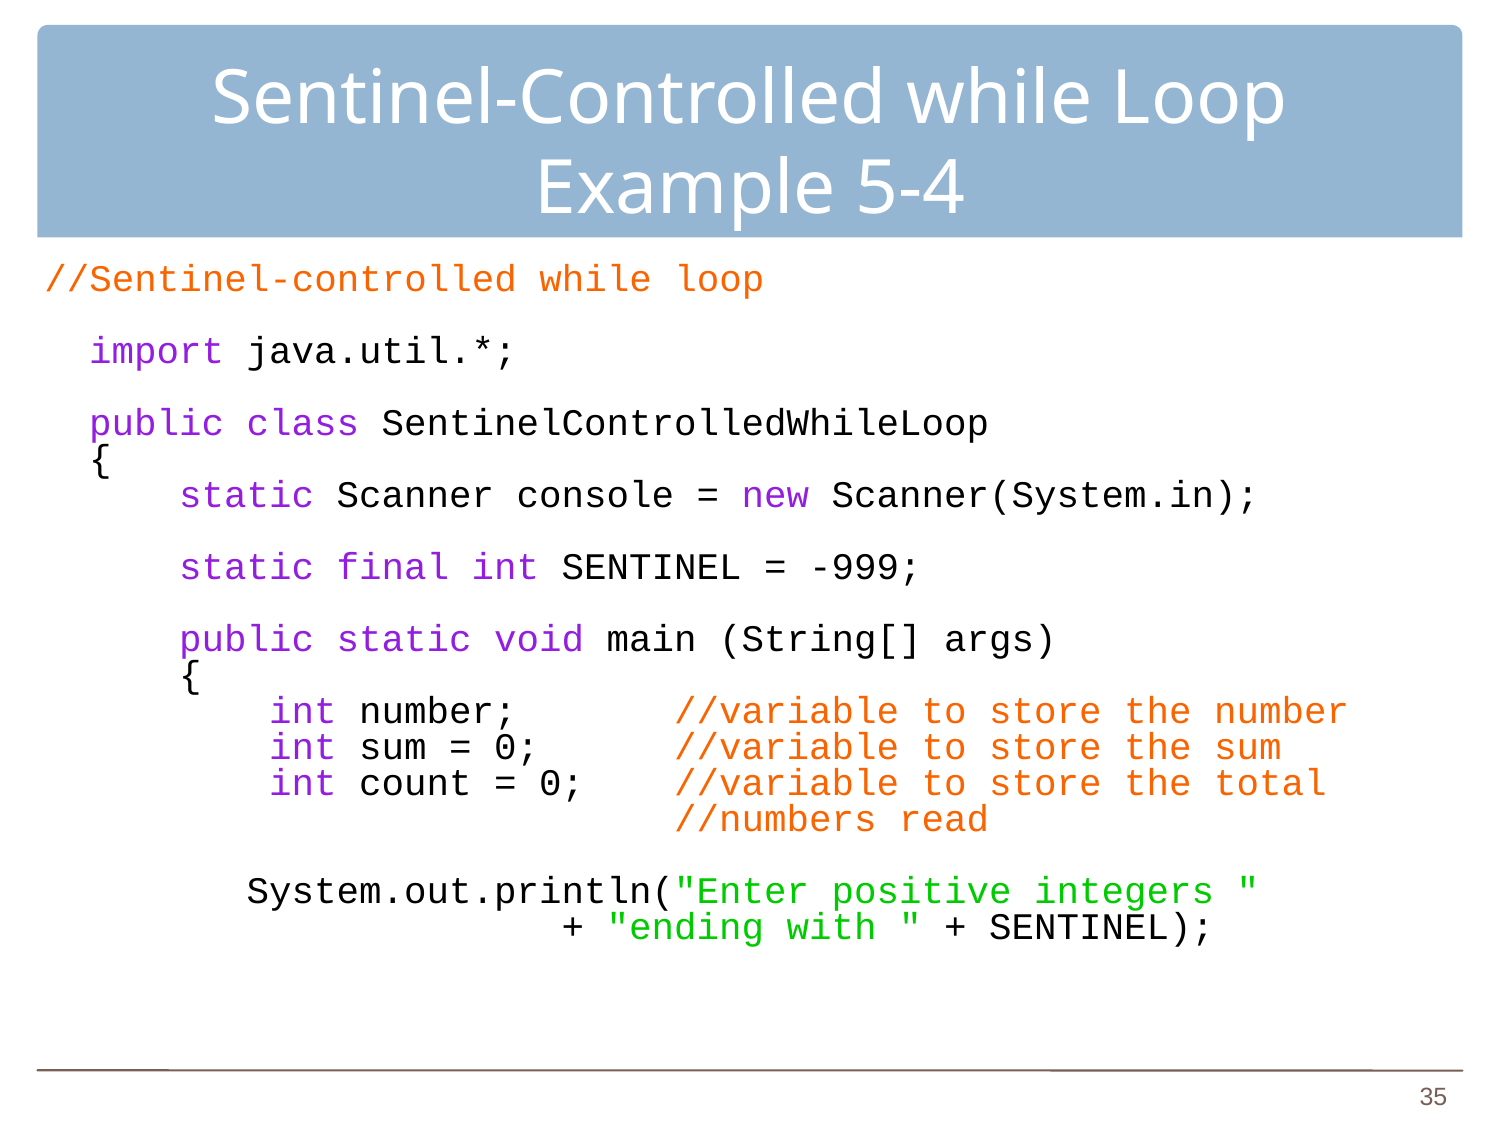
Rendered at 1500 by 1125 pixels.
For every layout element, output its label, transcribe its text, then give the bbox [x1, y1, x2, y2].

slide_number 35 [1112, 1069, 1463, 1123]
title Sentinel-Controlled while Loop Example 5-4 [49, 44, 1451, 233]
list //Sentinel-controlled while loop import java.util.*; public class SentinelControlledWhileLoop { static Scanner console = new Scanner(System.in); static final int SENTINEL = -999; public static void main (String[] args) { int number; //variable to store the number int sum = 0; //variable to store the sum int count = 0; //variable to store the total //numbers read System.out.println("Enter positive integers " + "ending with " + SENTINEL); [29, 255, 1500, 999]
